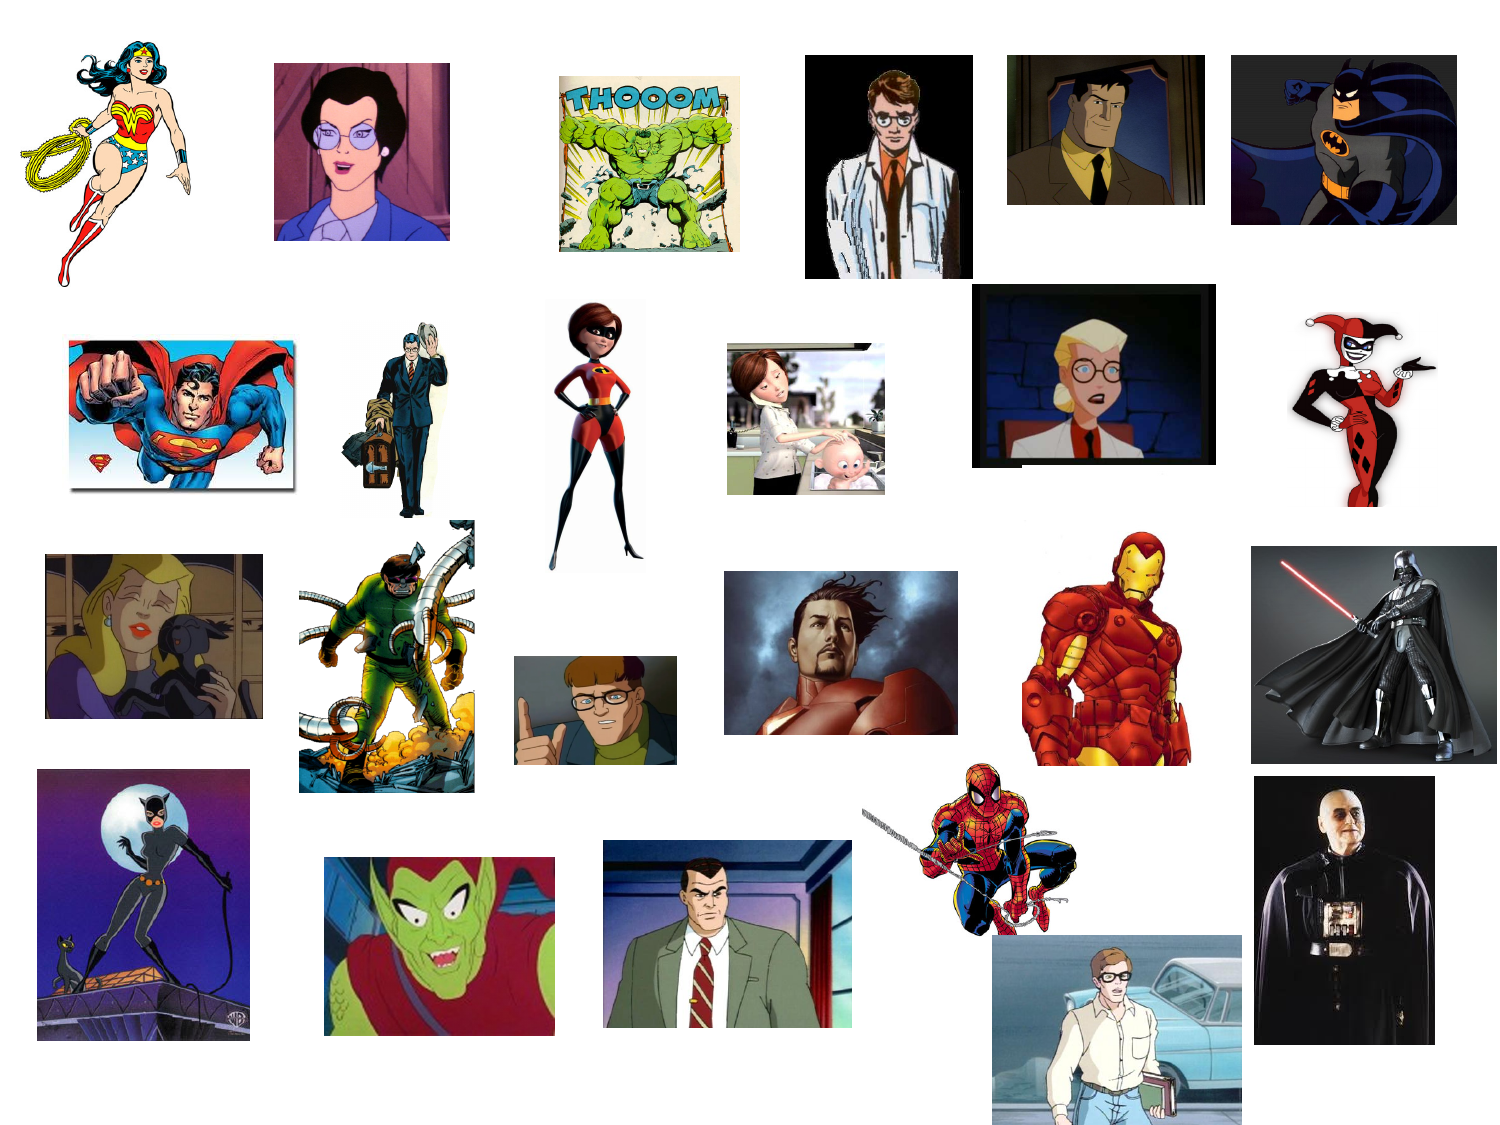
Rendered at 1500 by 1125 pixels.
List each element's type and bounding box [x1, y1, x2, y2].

picture [1251, 545, 1498, 765]
picture [37, 769, 251, 1041]
picture [545, 299, 646, 573]
picture [603, 840, 852, 1029]
picture [324, 857, 556, 1036]
picture [1006, 55, 1205, 206]
picture [724, 570, 959, 735]
picture [44, 554, 263, 719]
picture [559, 76, 740, 252]
picture [1231, 55, 1458, 225]
picture [727, 343, 885, 495]
picture [1287, 312, 1438, 507]
picture [299, 520, 476, 793]
picture [862, 284, 1242, 1125]
picture [805, 55, 973, 279]
picture [273, 63, 451, 242]
picture [513, 656, 677, 766]
picture [340, 320, 451, 519]
picture [20, 40, 192, 287]
picture [62, 334, 301, 496]
picture [1254, 775, 1435, 1045]
